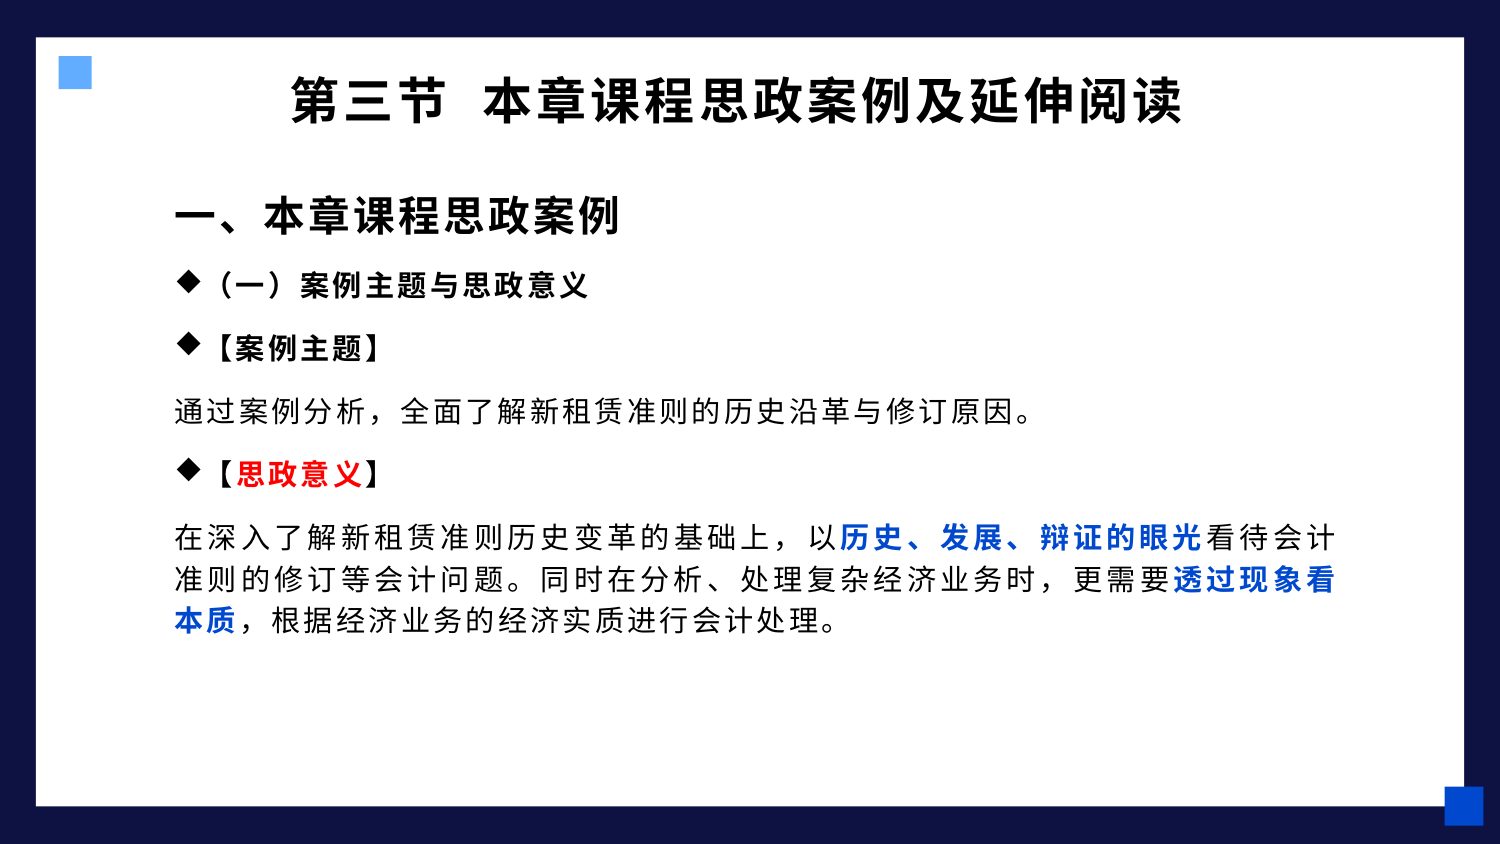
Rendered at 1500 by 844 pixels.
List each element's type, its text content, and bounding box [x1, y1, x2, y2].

title 第三节 本章课程思政案例及延伸阅读 [141, 48, 1327, 138]
list 一、本章课程思政案例 （一）案例主题与思政意义 【案例主题】 通过案例分析，全面了解新租赁准则的历史沿革与修订原因。 【思政意义】 在深入了解新租赁准则历史变革的基础上，以历史、发展、辩证的眼光看待会计准则的修订等会计问题。同时在分析、处理复杂经济业务时，更需要透过现象看本质，根据经济业务的经济实质进行会计处理。 [157, 179, 1353, 604]
